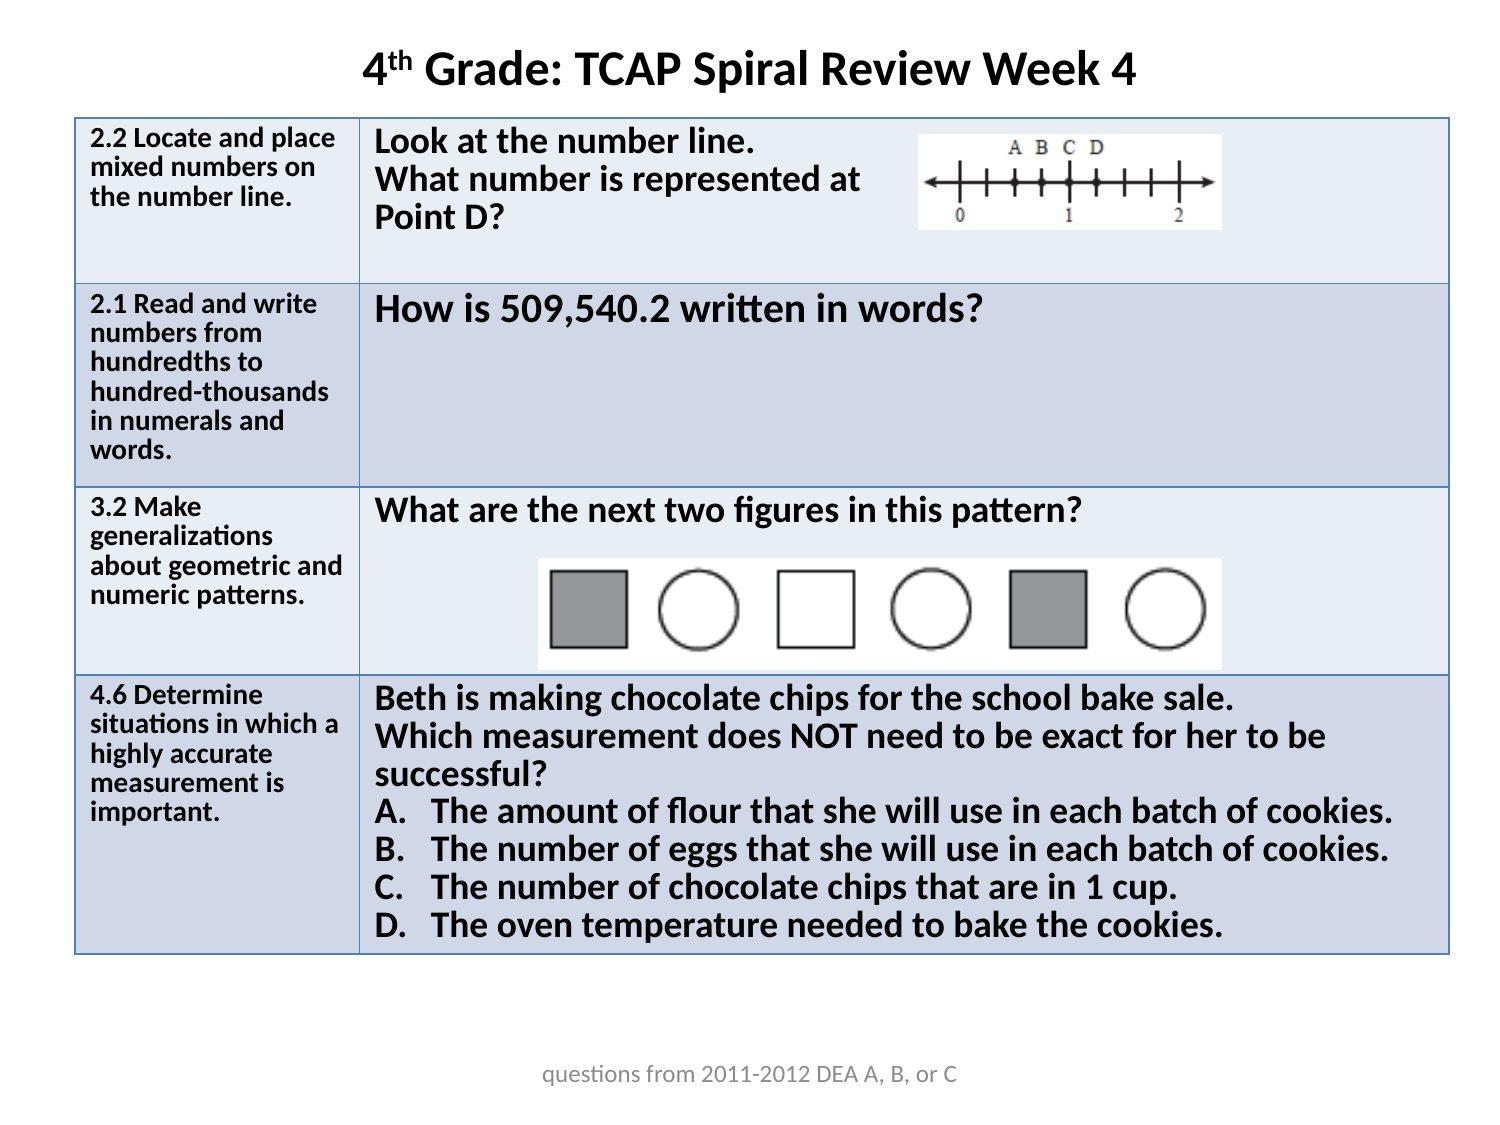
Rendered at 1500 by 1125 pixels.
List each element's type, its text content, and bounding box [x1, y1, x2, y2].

table_header 2.2 Locate and place mixed numbers on the number line. [76, 119, 359, 283]
table_cell What are the next two figures in this pattern? [360, 488, 1448, 674]
title 4th Grade: TCAP Spiral Review Week 4 [74, 44, 1426, 86]
table_header Look at the number line. What number is represented at Point D? [360, 119, 1448, 283]
table_cell 4.6 Determine situations in which a highly accurate measurement is important. [76, 676, 359, 953]
table_cell 3.2 Make generalizations about geometric and numeric patterns. [76, 488, 359, 674]
table_cell Beth is making chocolate chips for the school bake sale. Which measurement does NOT need to be exact for her to be successful? The amount of flour that she will use in each batch of cookies. The number of eggs that she will use in each batch of cookies. The number of chocolate chips that are in 1 cup. The oven temperature needed to bake the cookies. [360, 676, 1448, 953]
picture [537, 558, 1222, 671]
footer questions from 2011-2012 DEA A, B, or C [512, 1042, 988, 1103]
picture [918, 134, 1222, 231]
table_cell 2.1 Read and write numbers from hundredths to hundred-thousands in numerals and words. [76, 284, 359, 486]
table_cell How is 509,540.2 written in words? [360, 284, 1448, 486]
